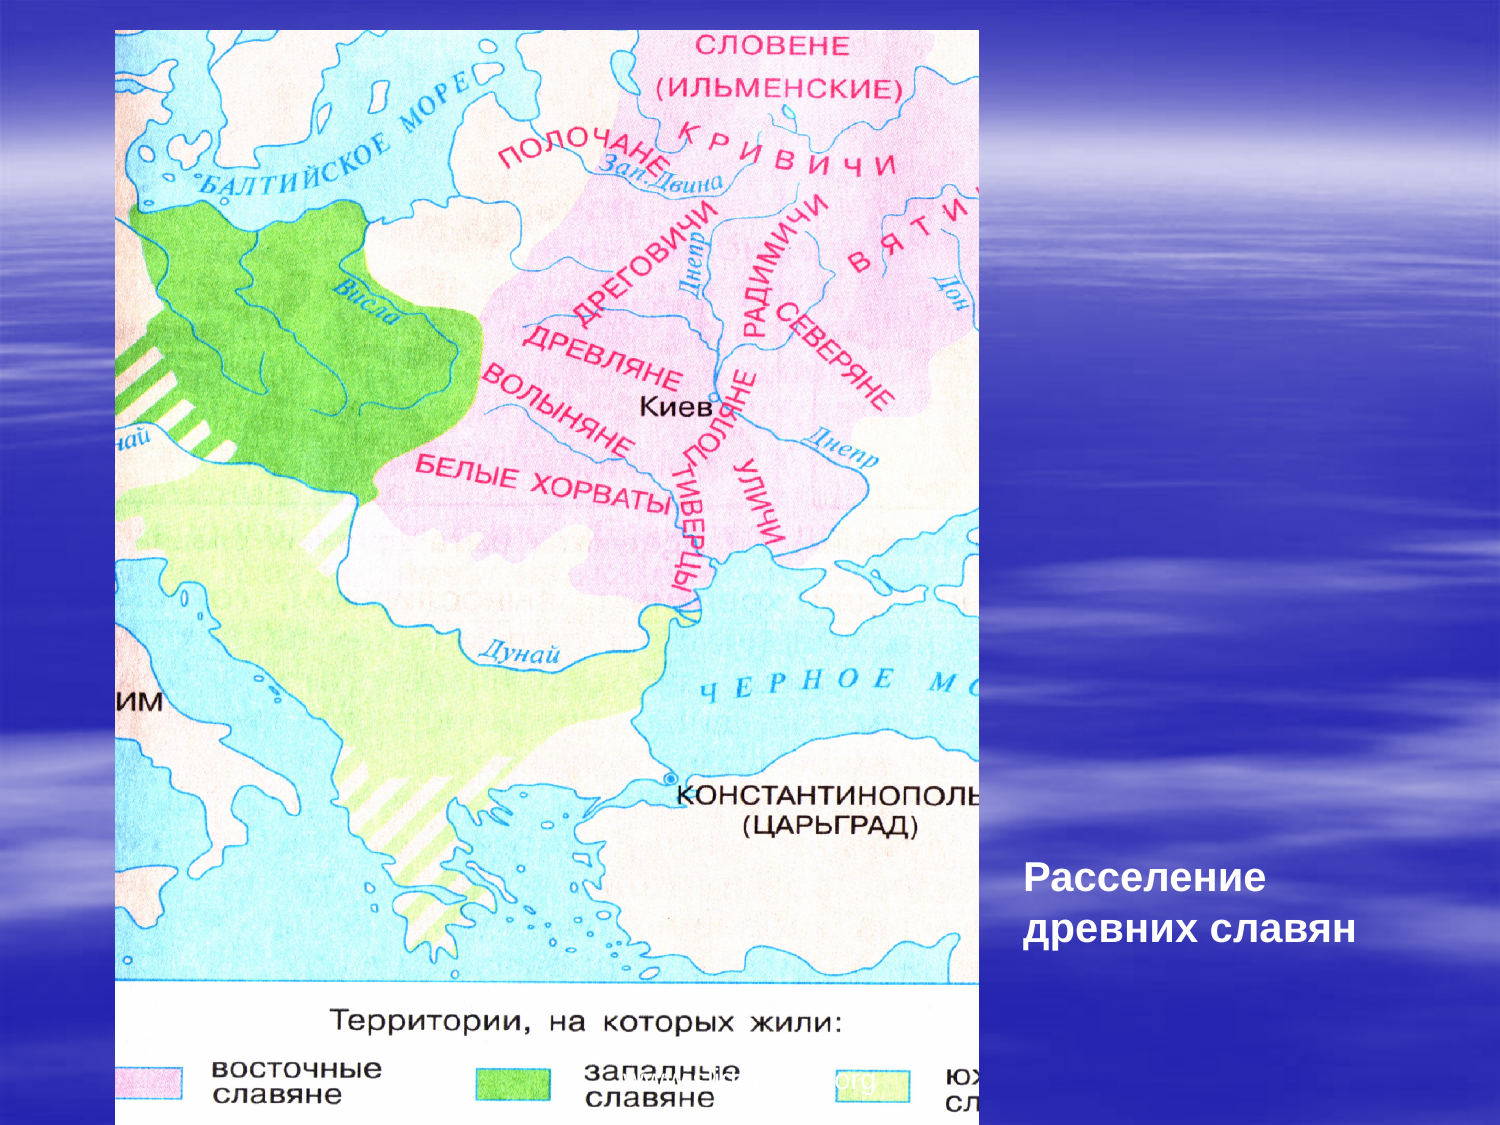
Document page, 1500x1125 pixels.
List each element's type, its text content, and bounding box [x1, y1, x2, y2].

picture [114, 30, 980, 1125]
text_box Расселение древних славян [1008, 842, 1415, 958]
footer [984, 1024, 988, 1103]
